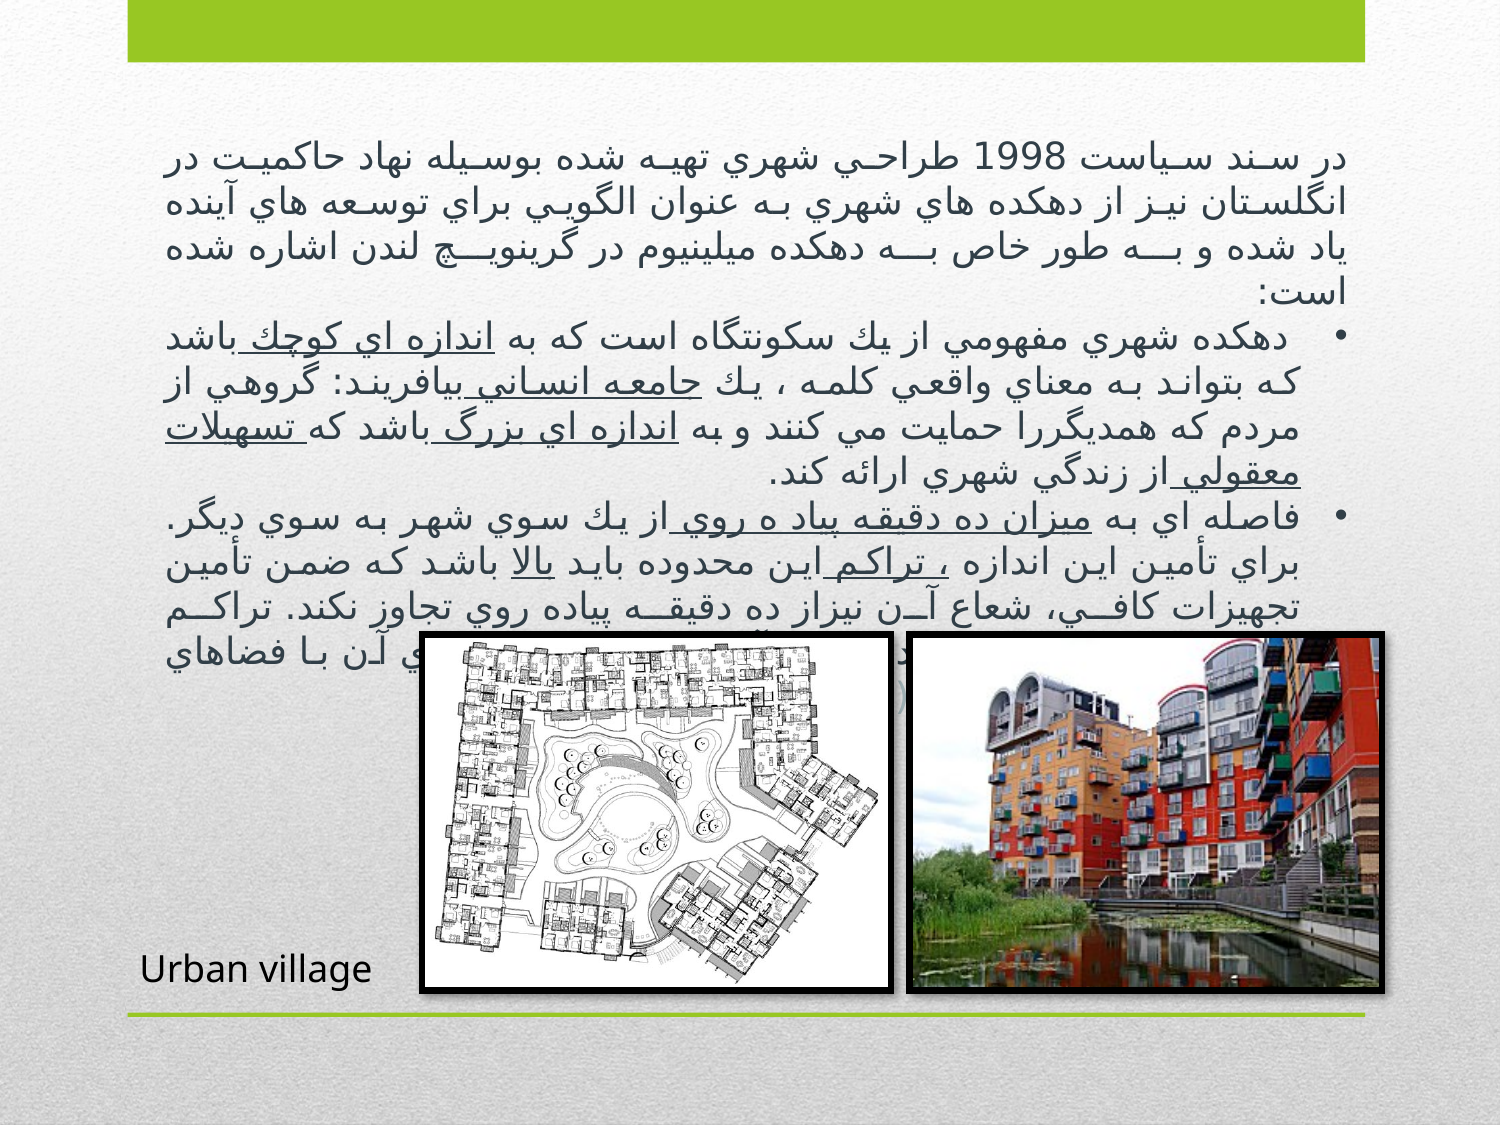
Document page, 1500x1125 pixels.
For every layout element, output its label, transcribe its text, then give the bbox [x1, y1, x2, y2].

picture [0, 0, 1500, 1125]
title [125, 750, 1238, 1013]
list [125, 112, 1363, 750]
text_box در سند سياست 1998 طراحي شهري تهيه شده بوسيله نهاد حاكميت در انگلستان نيز از دهكده هاي شهري به عنوان الگويي براي توسعه هاي آينده ياد شده و به طور خاص به دهكده ميلينيوم در گرينويچ لندن اشاره شده است: دهكده شهري مفهومي از يك سكونتگاه است كه به اندازه اي كوچك باشد كه بتواند به معناي واقعي كلمه ، يك جامعه انساني بيافريند: گروهي از مردم كه همديگررا حمايت مي كنند و به اندازه اي بزرگ باشد كه تسهيلات معقولي از زندگي شهري ارائه كند. فاصله اي به ميزان ده دقيقه پياد ه روي از يك سوي شهر به سوي ديگر. براي تأمين اين اندازه ، تراكم اين محدوده بايد بالا باشد كه ضمن تأمين تجهيزات كافي، شعاع آن نيزاز ده دقيقه پياده روي تجاوز نكند. تراكم اصلي يك دهكده شهري در مركز آن است ومحدوده هاي آن با فضاهاي سبز مشخص مي شوند . (Urban VilagesForum,1998) [149, 124, 1363, 725]
text_box Urban village [124, 937, 398, 998]
